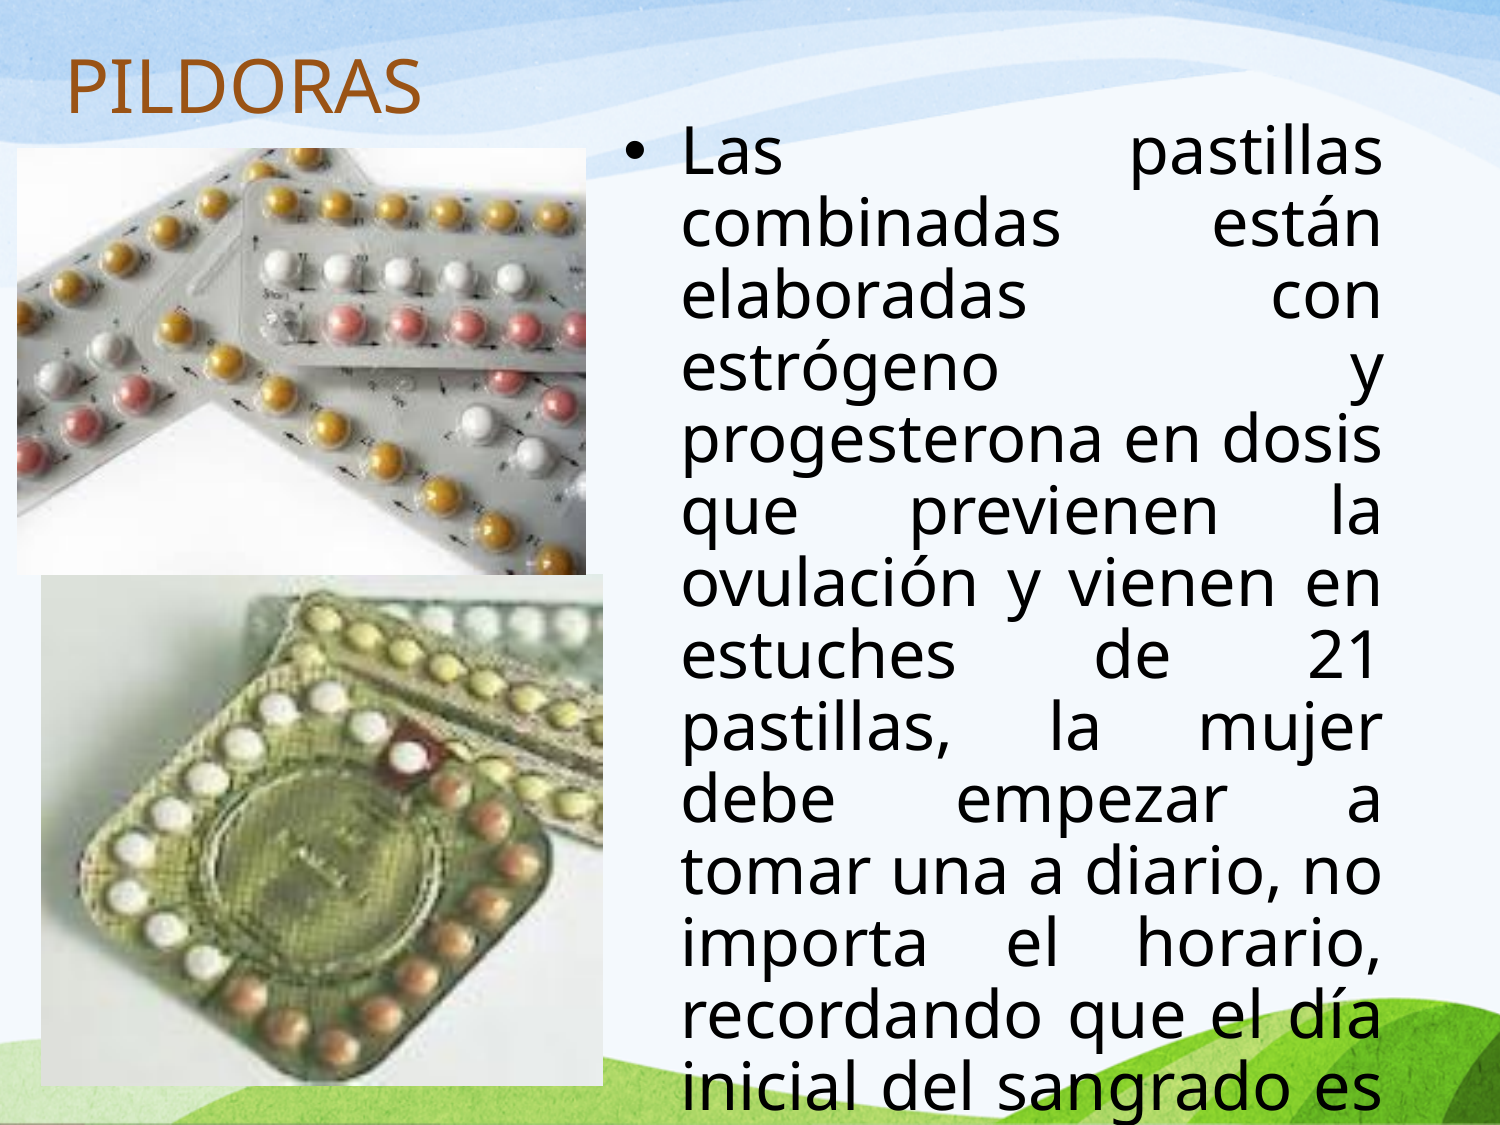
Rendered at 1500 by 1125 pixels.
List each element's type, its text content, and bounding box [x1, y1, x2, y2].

title PILDORAS [49, 37, 691, 138]
list Las pastillas combinadas están elaboradas con estrógeno y progesterona en dosis que previenen la ovulación y vienen en estuches de 21 pastillas, la mujer debe empezar a tomar una a diario, no importa el horario, recordando que el día inicial del sangrado es el primer día del ciclo. [608, 109, 1400, 1039]
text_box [41, 574, 603, 1086]
picture [0, 0, 1500, 1125]
